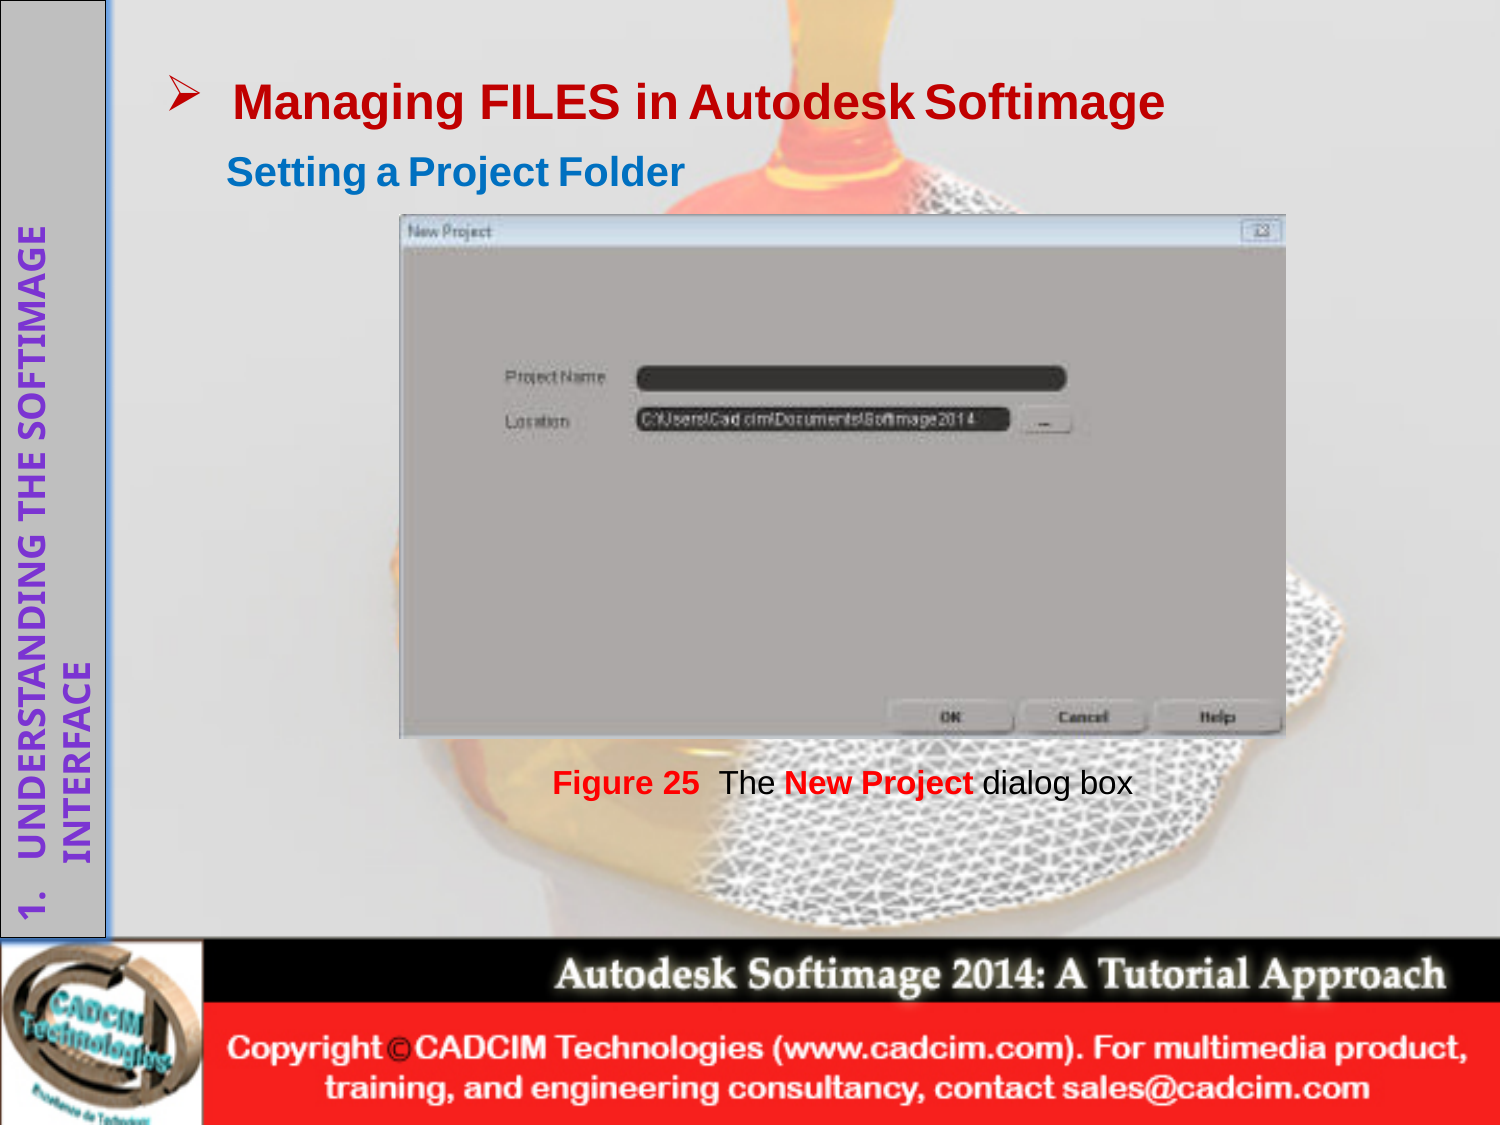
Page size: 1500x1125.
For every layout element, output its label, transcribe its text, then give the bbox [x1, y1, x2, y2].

text_box Figure 25 The New Project dialog box [537, 749, 1163, 810]
text_box Managing FILES in Autodesk Softimage [149, 61, 1438, 137]
text_box Setting a Project Folder [199, 137, 713, 203]
picture [0, 0, 1500, 1125]
